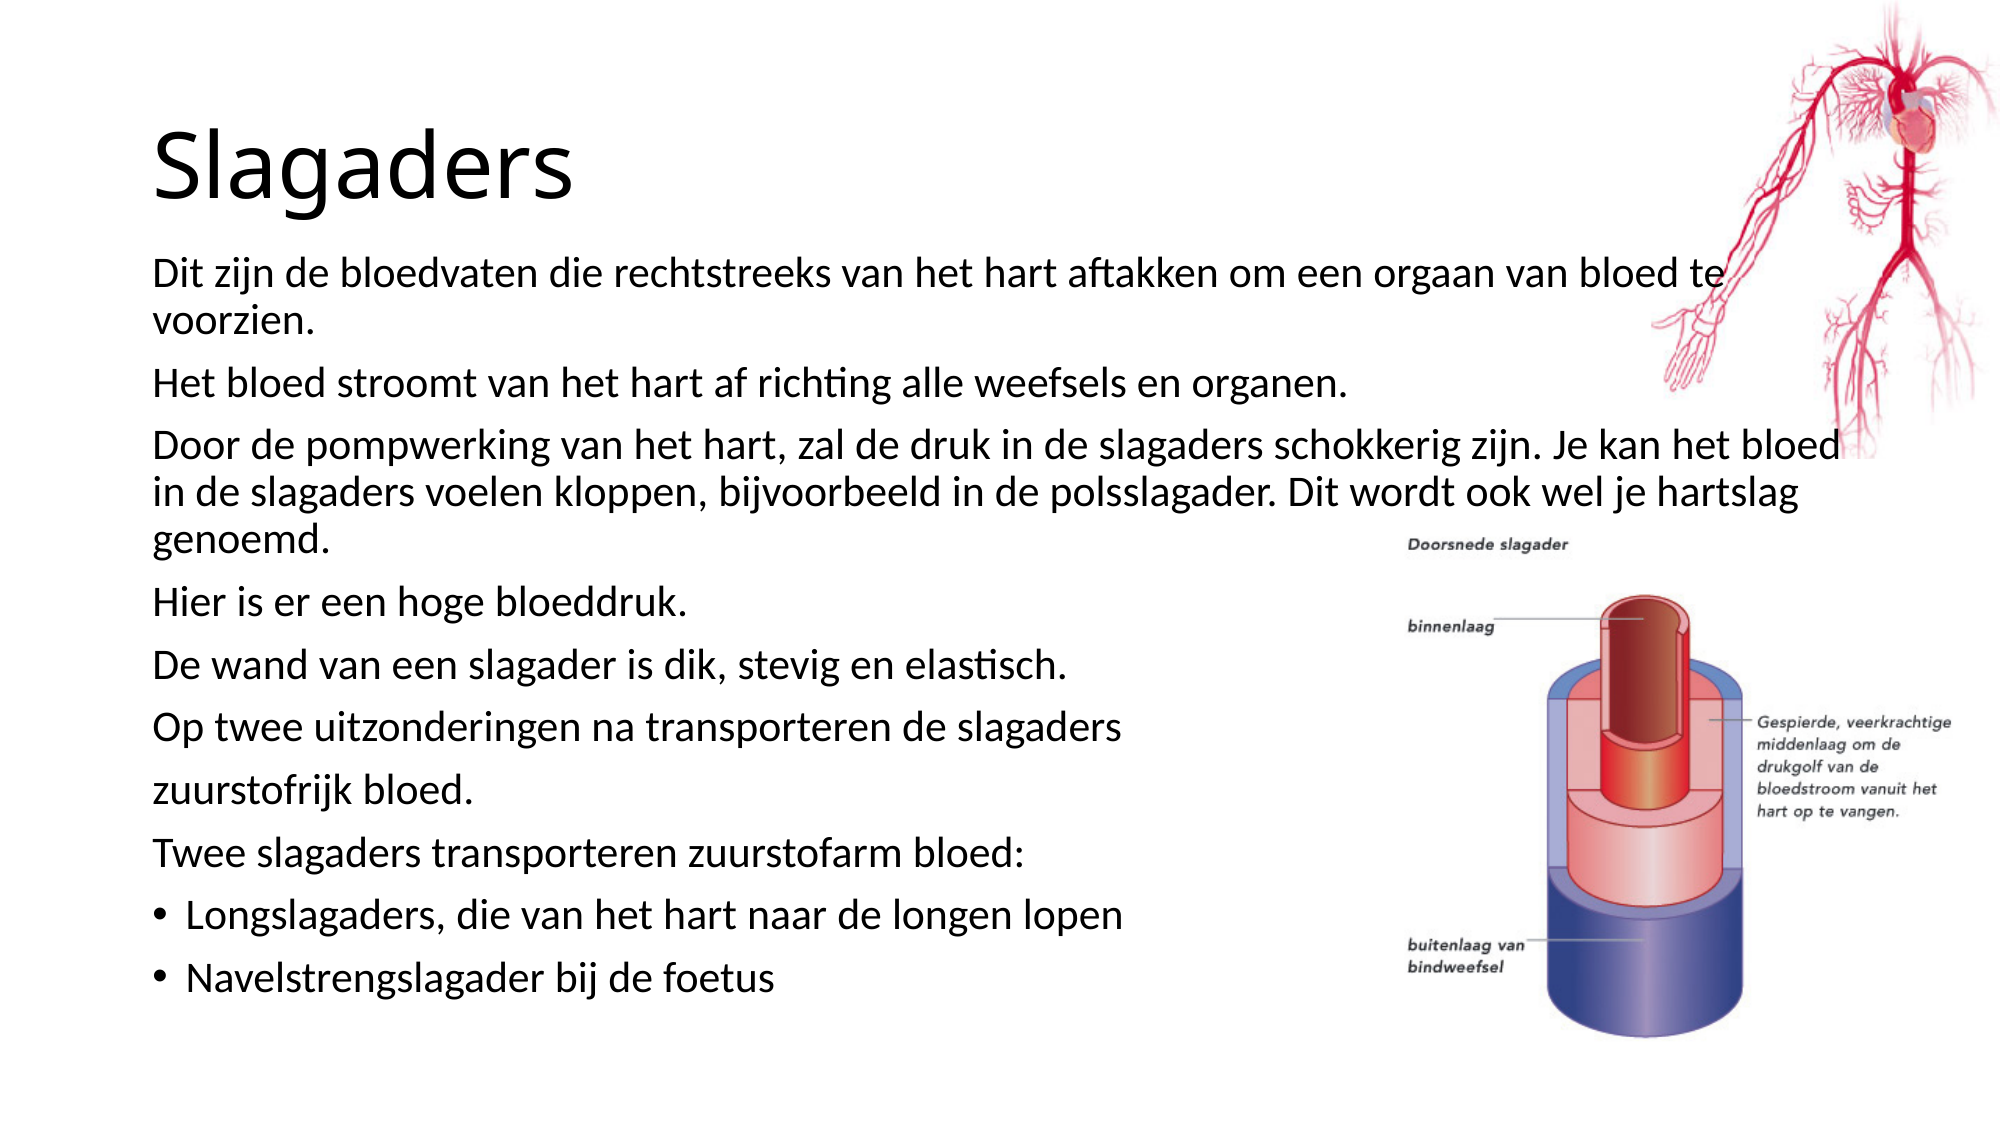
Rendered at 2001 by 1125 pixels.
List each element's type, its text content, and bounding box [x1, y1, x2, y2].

title Slagaders [137, 59, 1638, 242]
picture [1370, 0, 2000, 1125]
list Dit zijn de bloedvaten die rechtstreeks van het hart aftakken om een orgaan van bloed te voorzien. Het bloed stroomt van het hart af richting alle weefsels en organen. Door de pompwerking van het hart, zal de druk in de slagaders schokkerig zijn. Je kan het bloed in de slagaders voelen kloppen, bijvoorbeeld in de polsslagader. Dit wordt ook wel je hartslag genoemd. Hier is er een hoge bloeddruk. De wand van een slagader is dik, stevig en elastisch. Op twee uitzonderingen na transporteren de slagaders zuurstofrijk bloed. Twee slagaders transporteren zuurstofarm bloed: Longslagaders, die van het hart naar de longen lopen Navelstrengslagader bij de foetus [137, 242, 1638, 1014]
